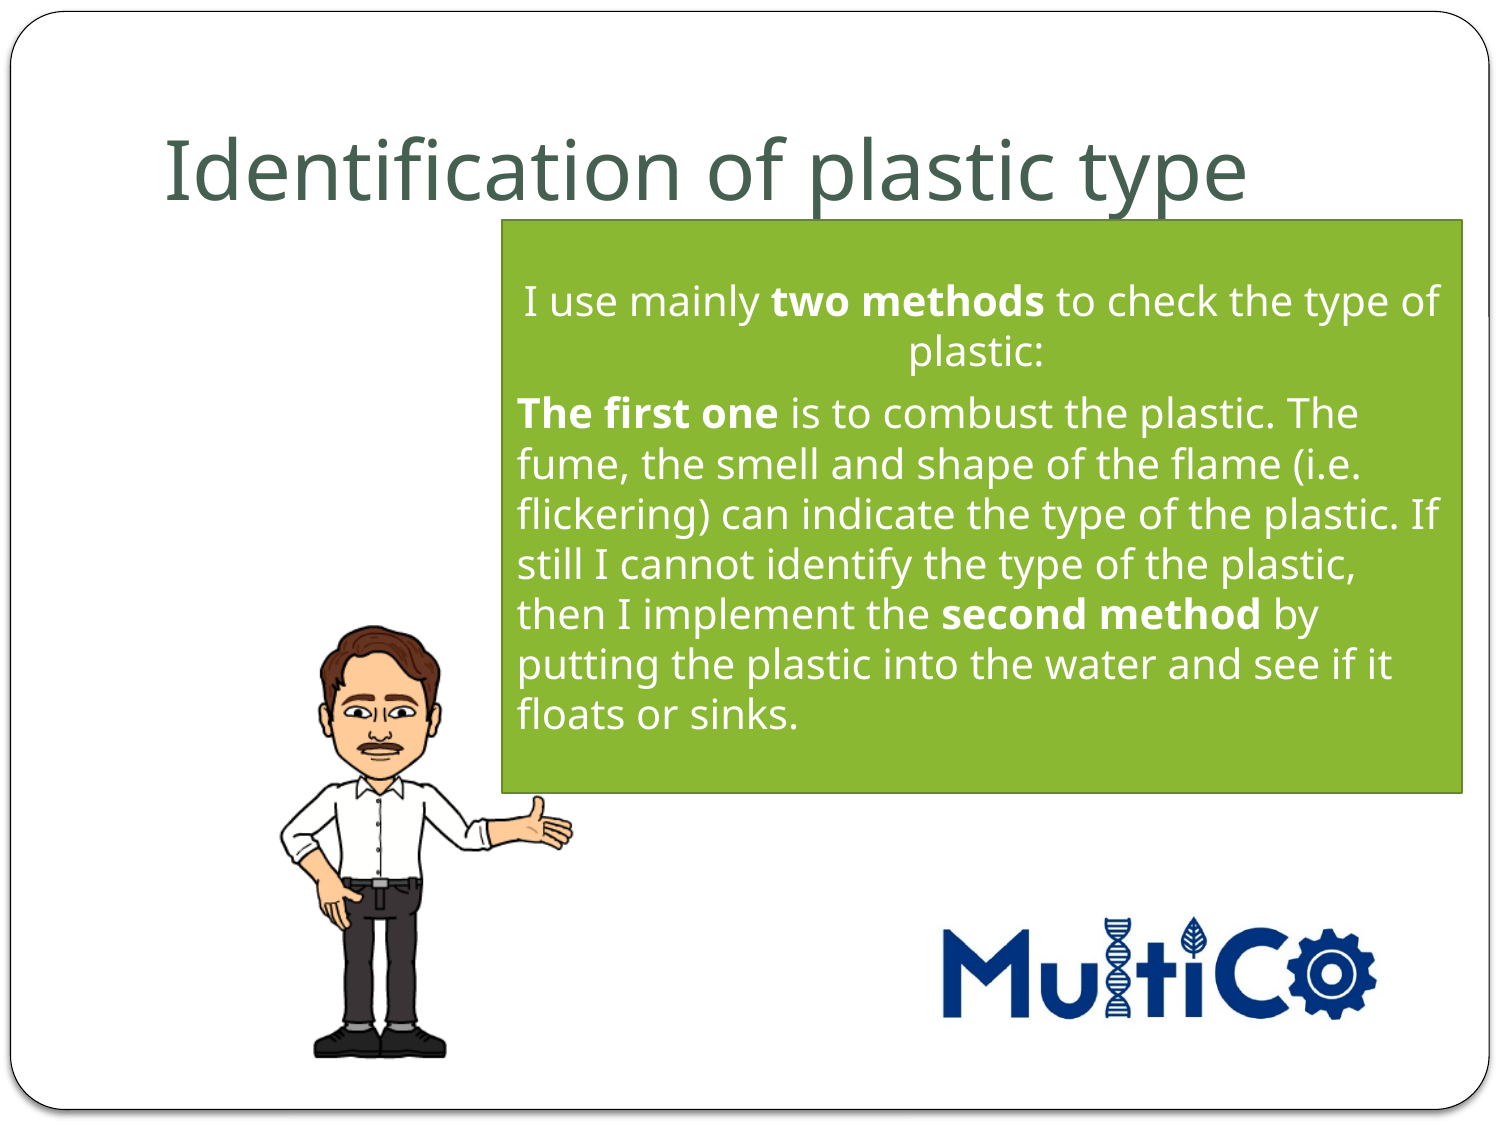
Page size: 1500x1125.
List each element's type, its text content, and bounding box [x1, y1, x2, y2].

list I use mainly two methods to check the type of plastic: The first one is to combust the plastic. The fume, the smell and shape of the flame (i.e. flickering) can indicate the type of the plastic. If still I cannot identify the type of the plastic, then I implement the second method by putting the plastic into the water and see if it floats or sinks. [501, 219, 1463, 794]
picture [250, 585, 613, 1099]
title Identification of plastic type [150, 45, 1425, 233]
picture [926, 894, 1393, 1041]
